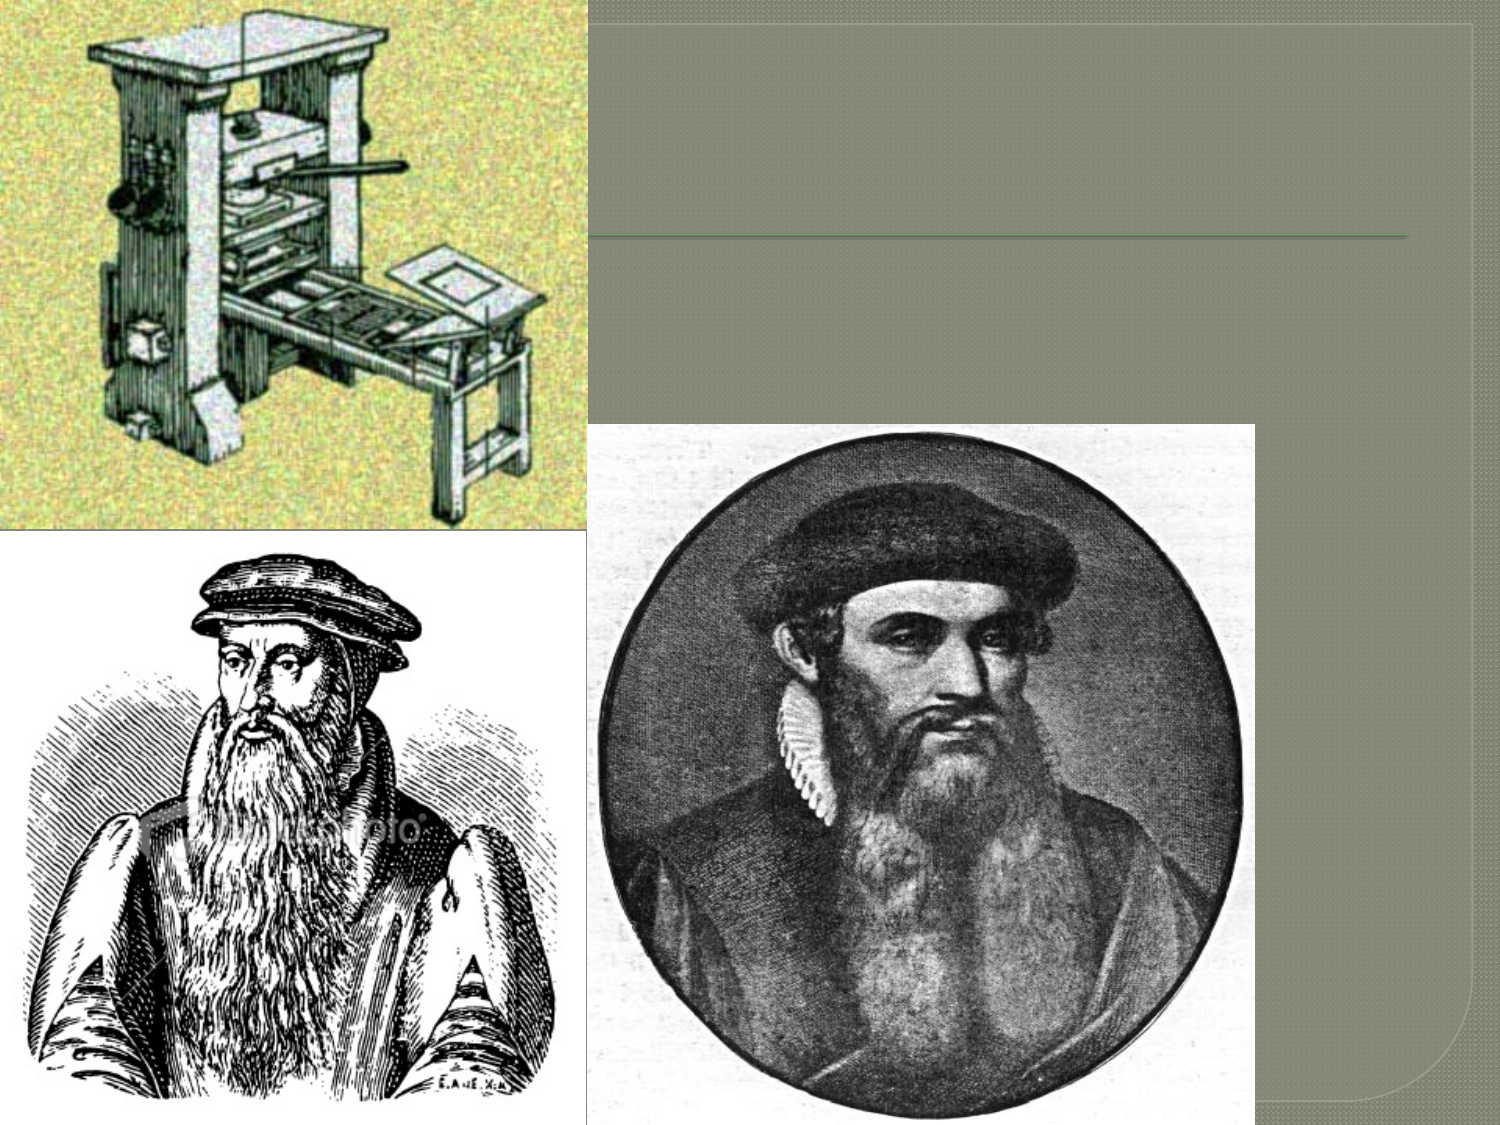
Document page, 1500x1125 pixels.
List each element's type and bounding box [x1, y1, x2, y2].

picture [0, 0, 1255, 1125]
